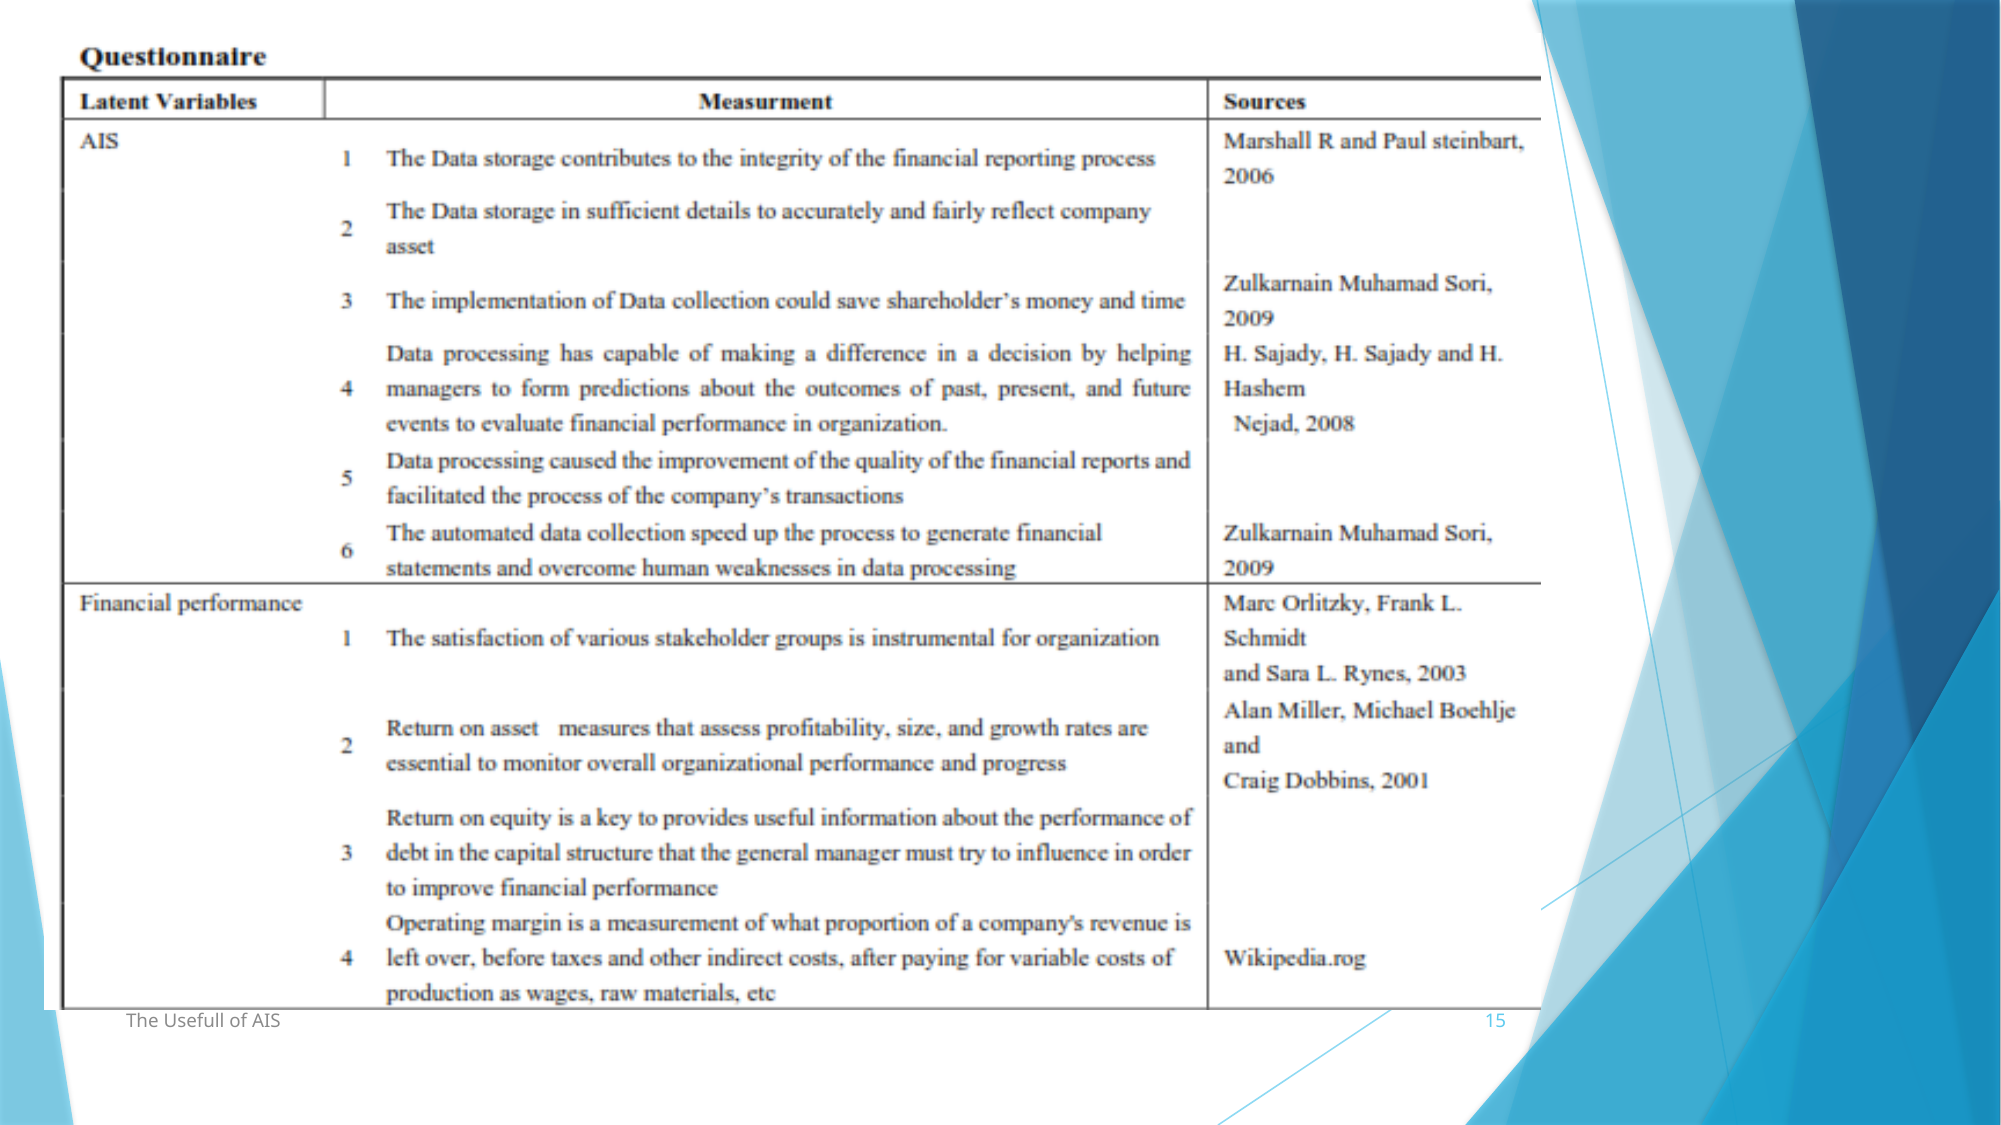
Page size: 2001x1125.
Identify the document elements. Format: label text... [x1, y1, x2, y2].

slide_number 15 [1409, 1019, 1522, 1051]
footer The Usefull of AIS [111, 1019, 1145, 1051]
picture [43, 33, 1541, 1011]
